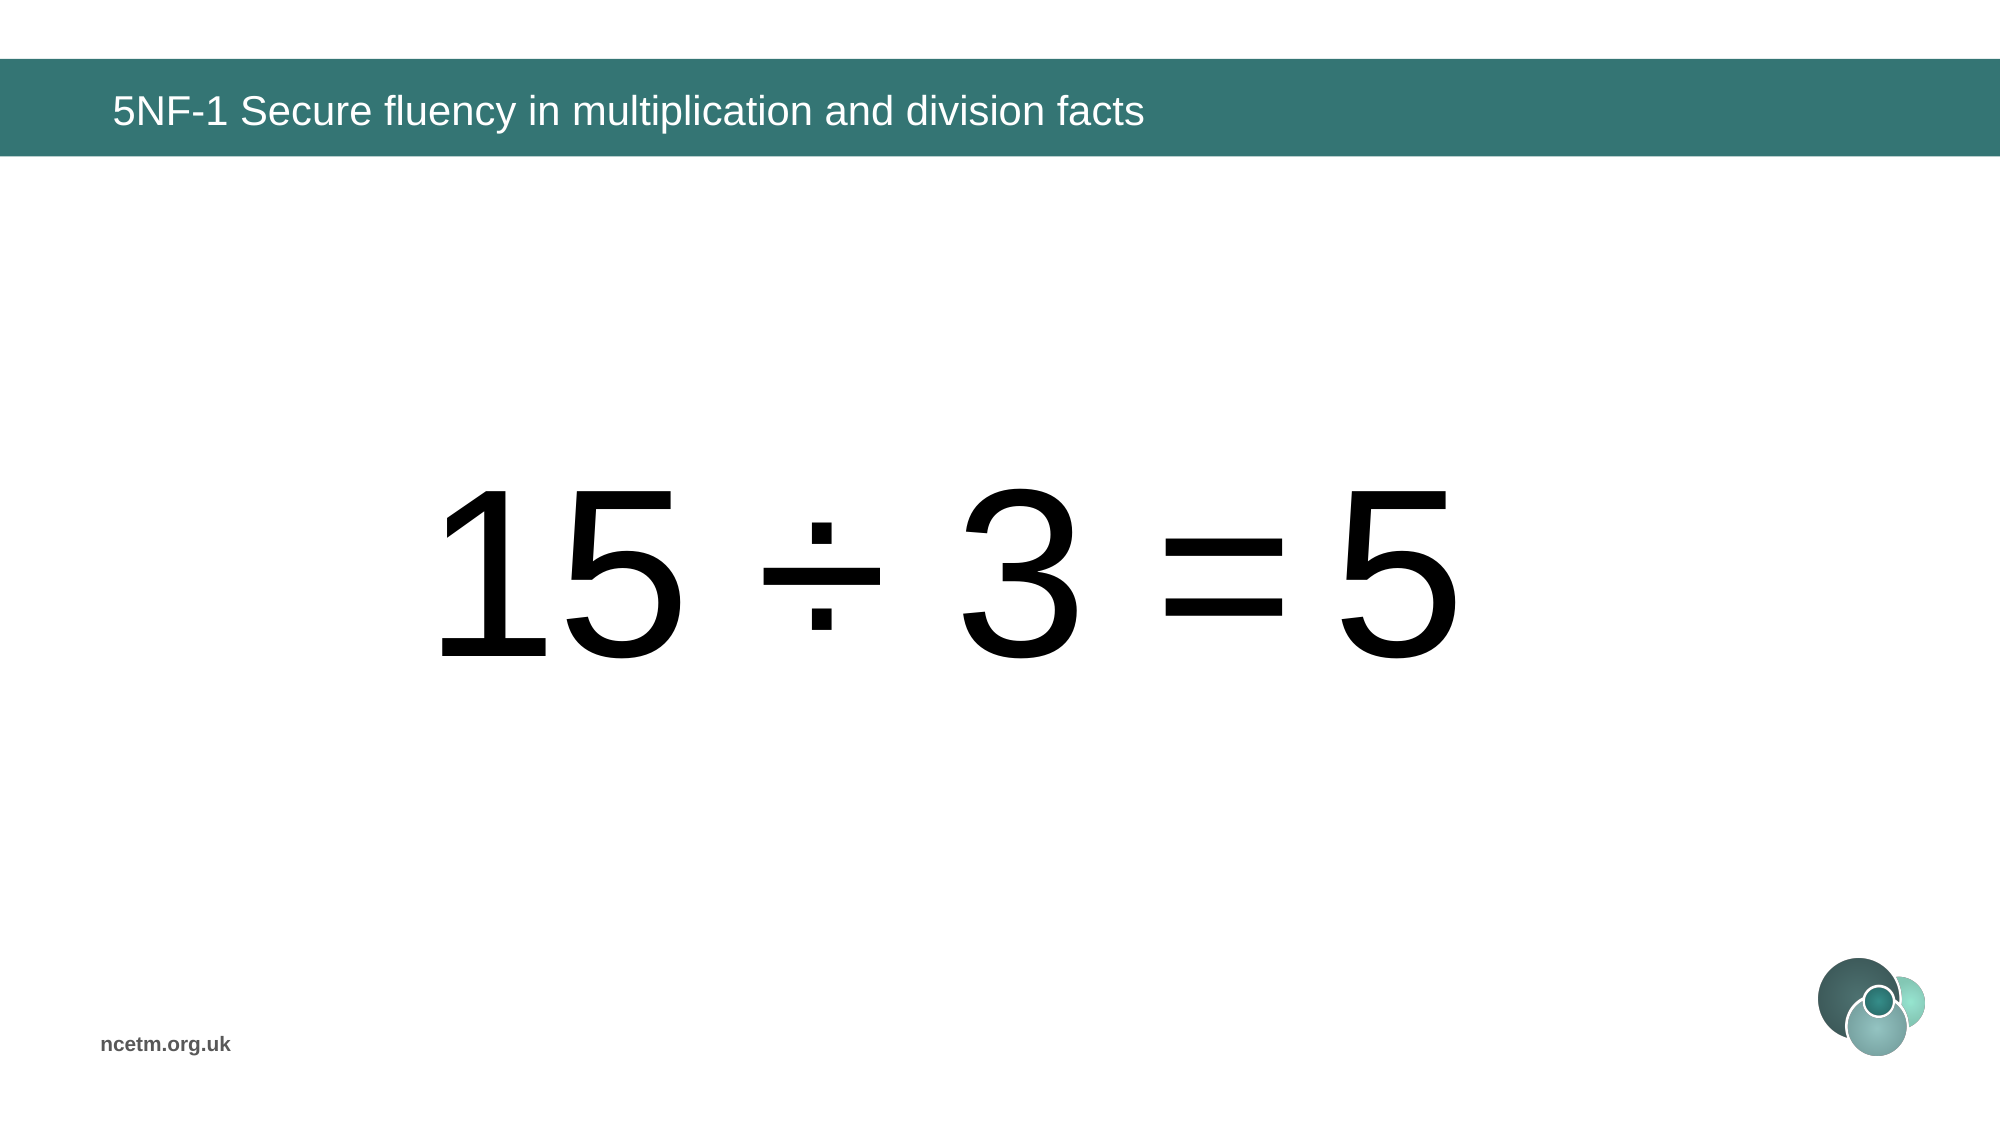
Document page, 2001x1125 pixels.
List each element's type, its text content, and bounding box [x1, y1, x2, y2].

title 5NF-1 Secure fluency in multiplication and division facts [97, 76, 1945, 147]
text_box 15 ÷ 3 = [409, 409, 1318, 712]
picture [1818, 958, 1925, 1056]
text_box 5 [1318, 409, 1481, 712]
